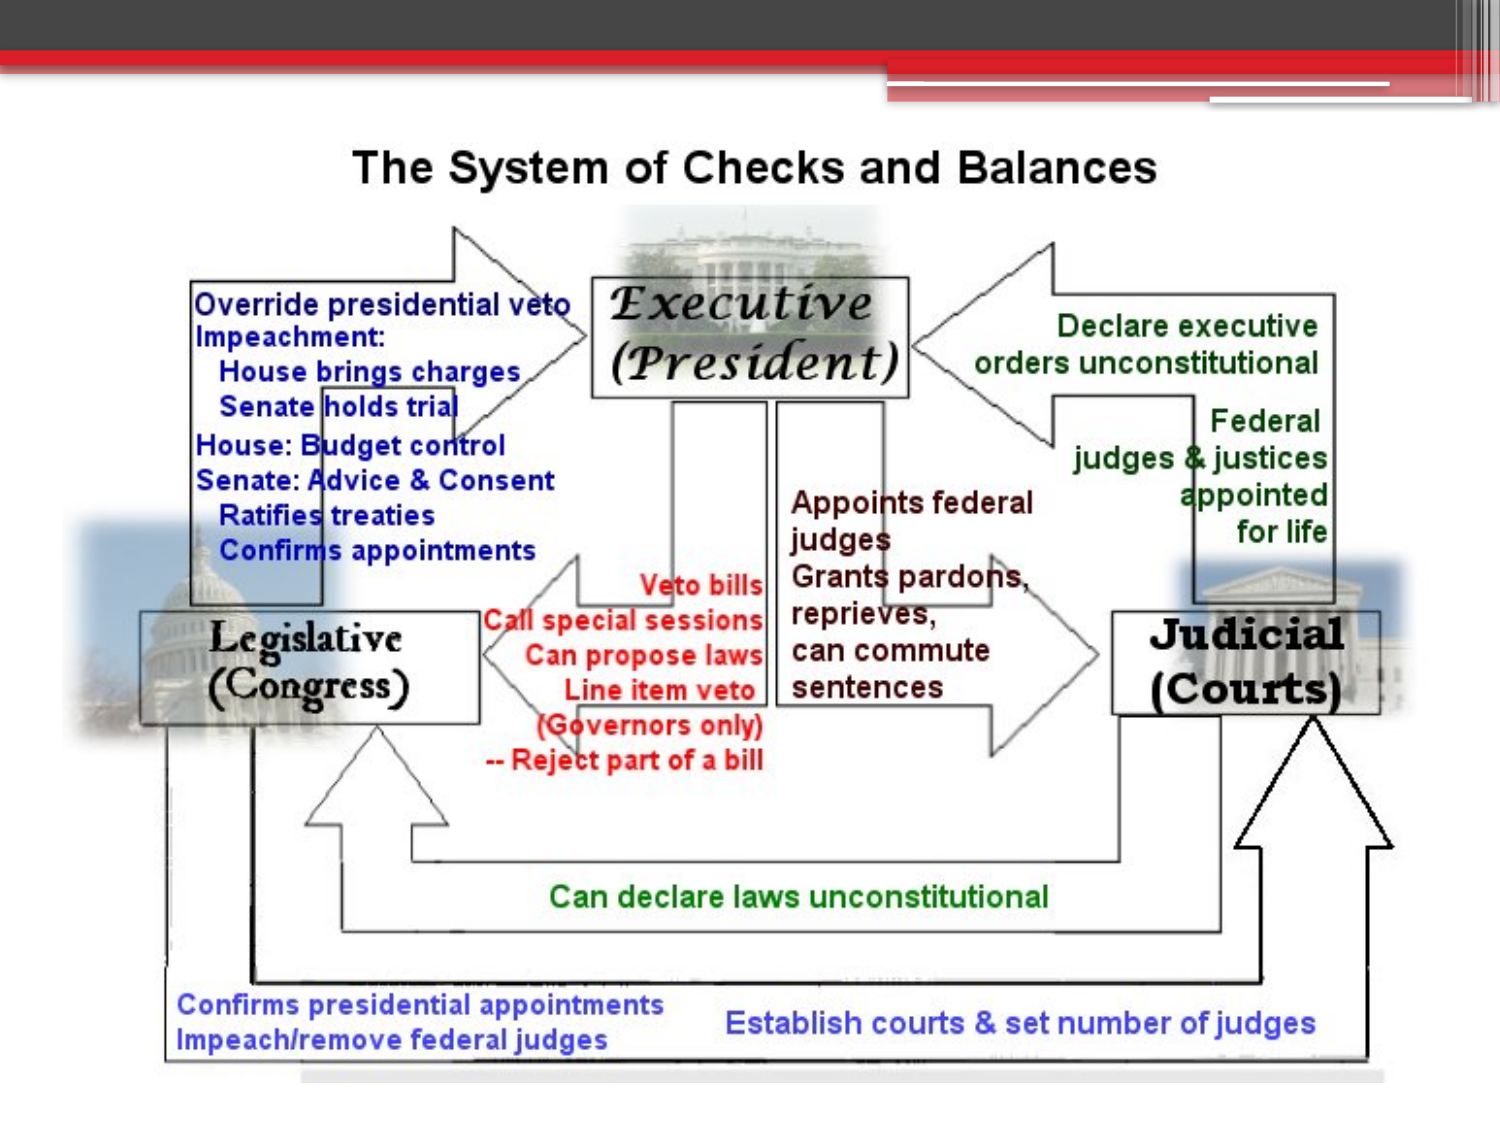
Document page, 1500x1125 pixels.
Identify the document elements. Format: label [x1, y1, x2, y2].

list [62, 112, 1432, 1083]
